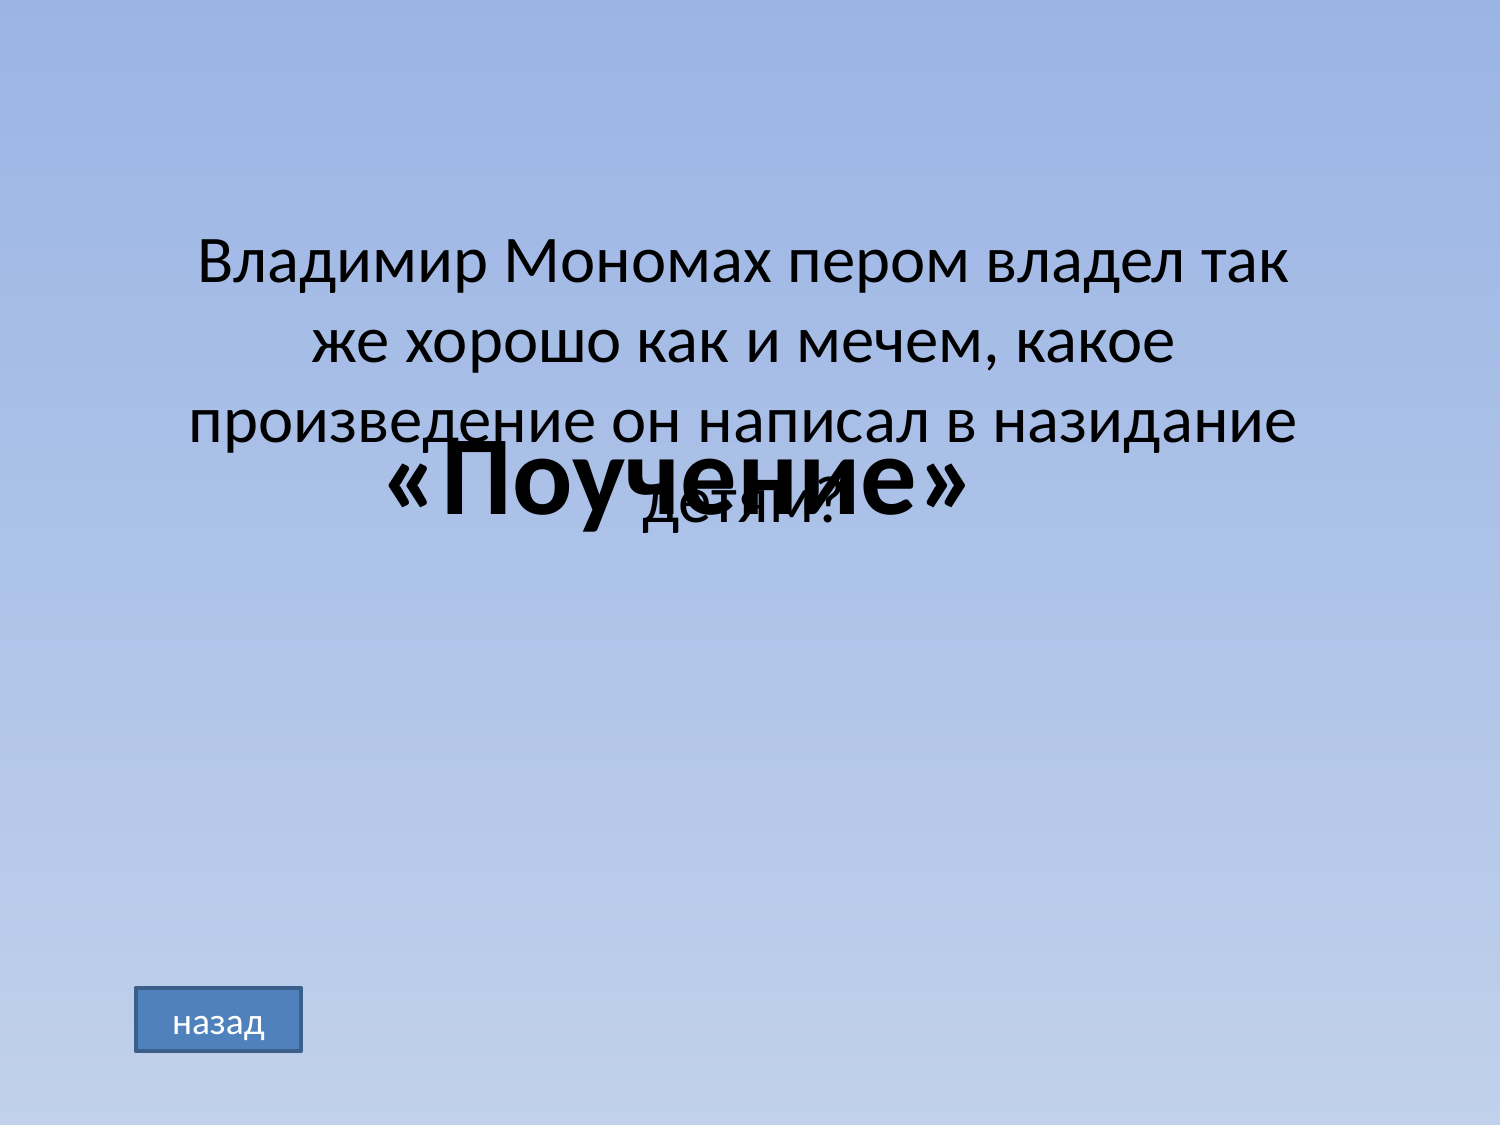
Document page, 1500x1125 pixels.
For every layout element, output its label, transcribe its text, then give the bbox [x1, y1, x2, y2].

text_box Владимир Мономах пером владел так же хорошо как и мечем, какое произведение он написал в назидание детям? [159, 208, 1329, 543]
text_box «Поучение» [366, 394, 1122, 545]
text_box назад [134, 986, 303, 1053]
